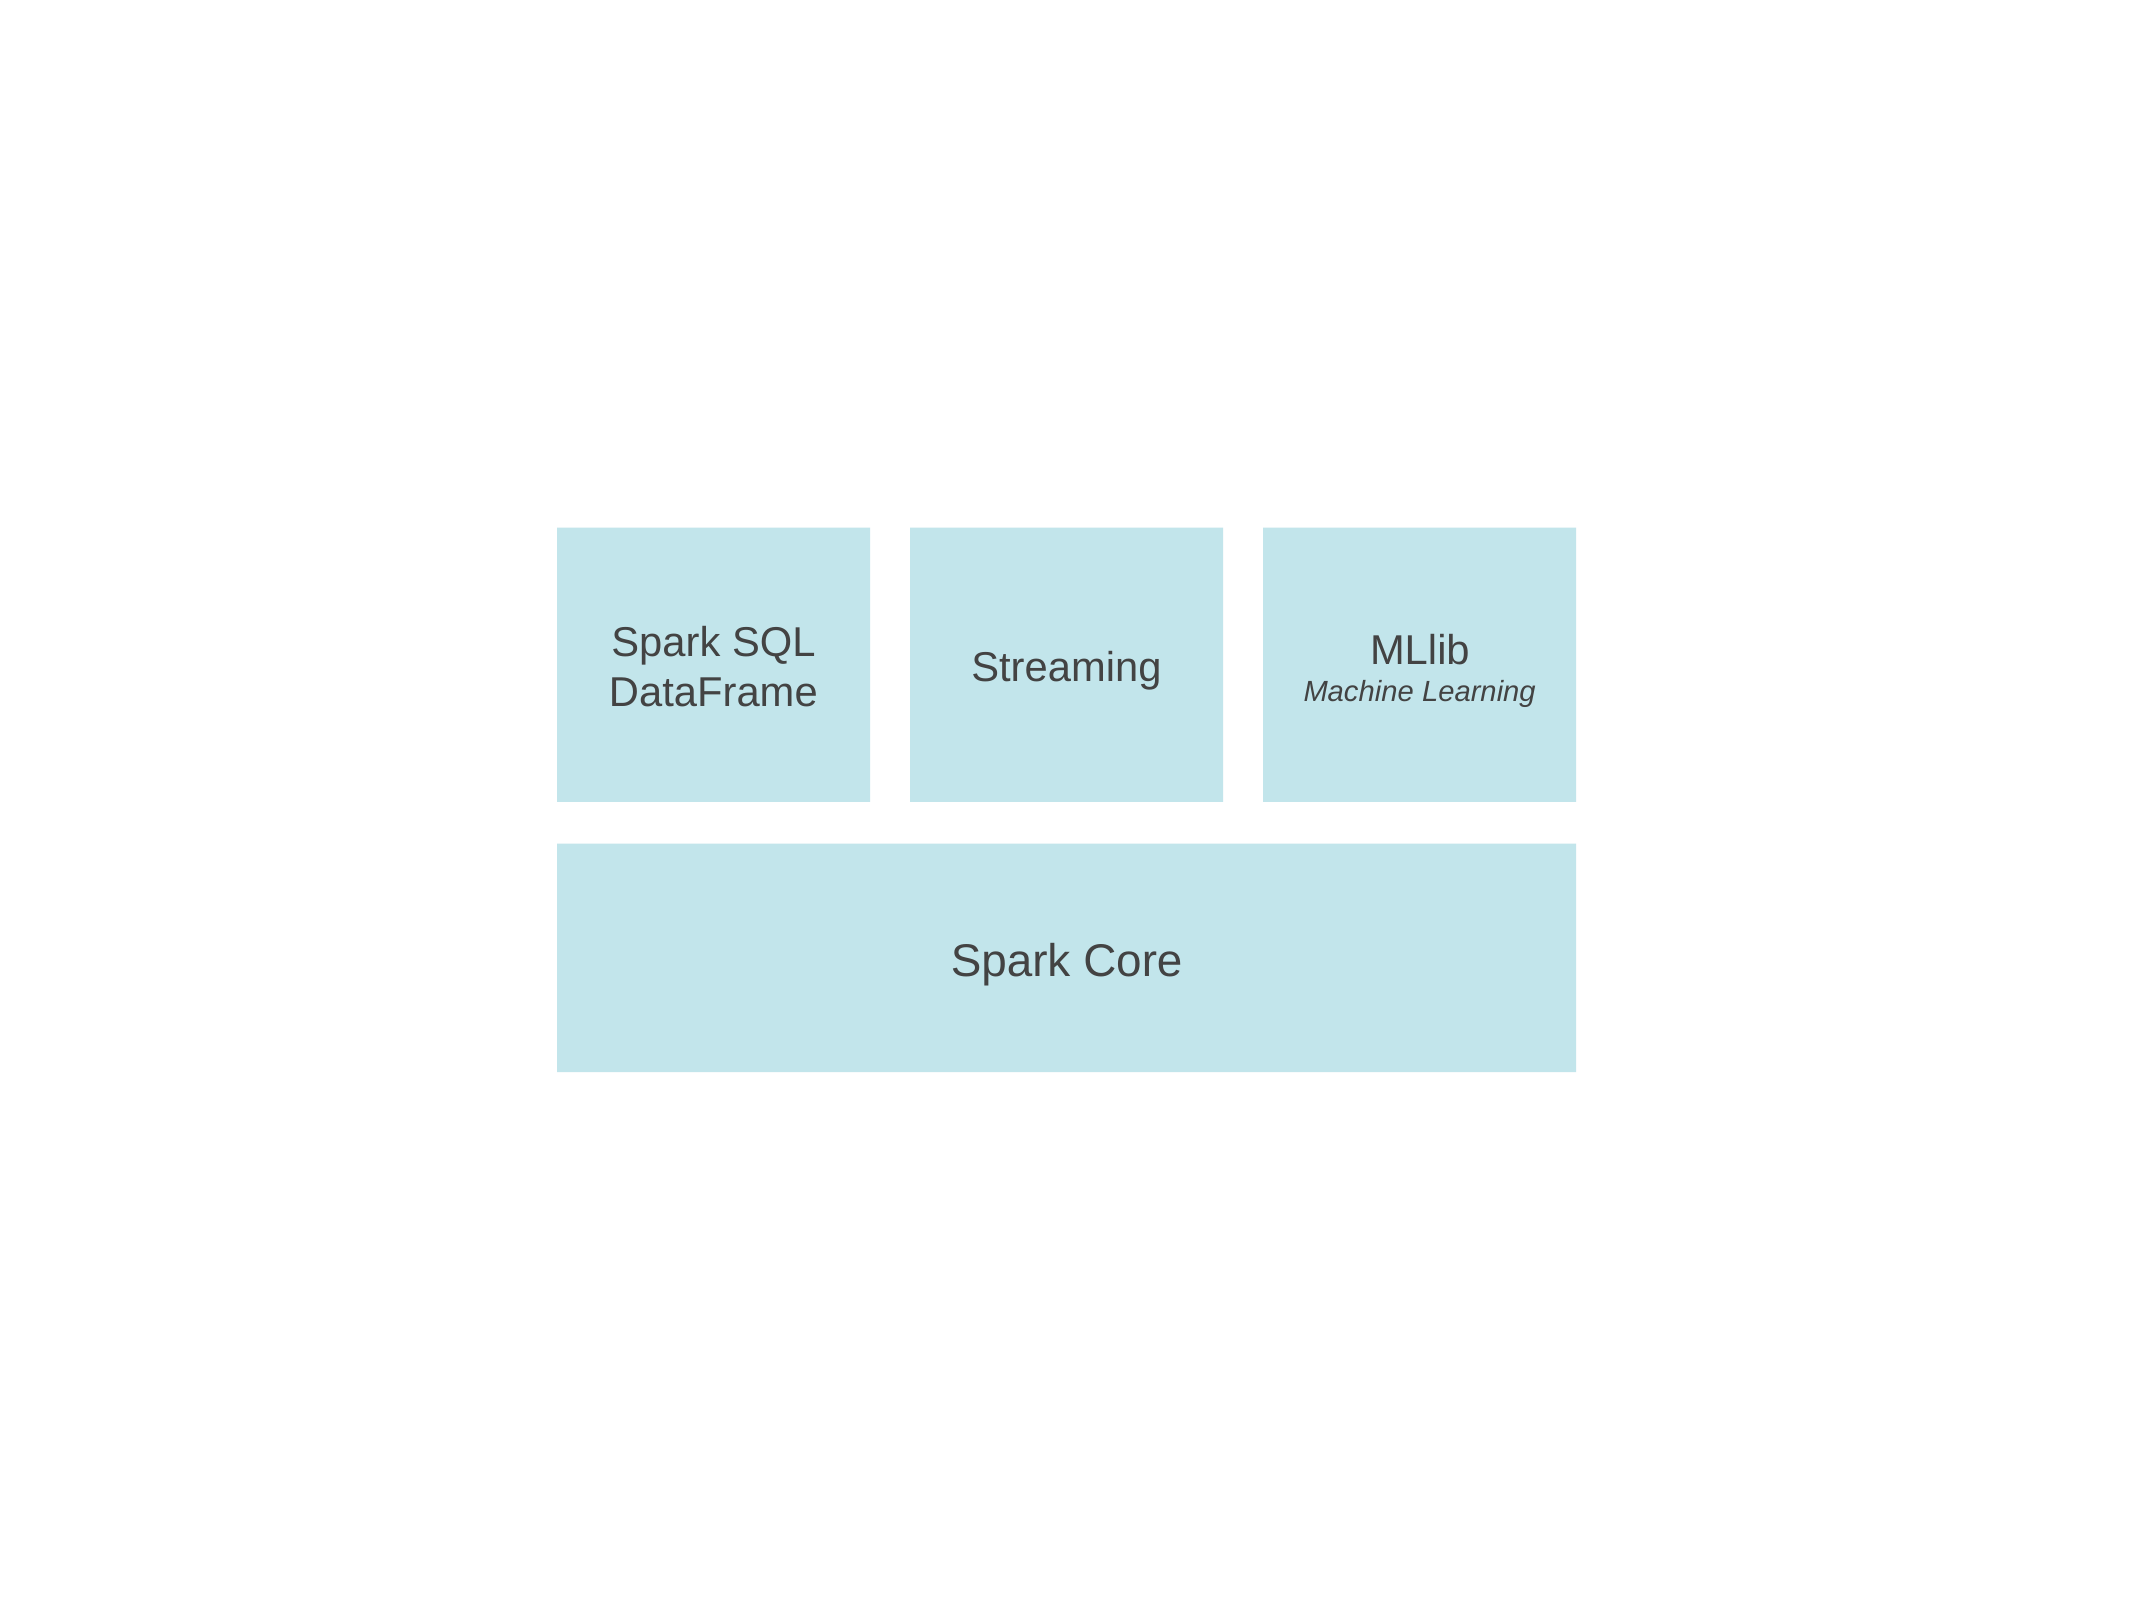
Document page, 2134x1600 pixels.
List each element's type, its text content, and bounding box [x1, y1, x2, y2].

text_box Spark SQL DataFrame [557, 527, 871, 802]
text_box Streaming [910, 527, 1224, 802]
text_box MLlib Machine Learning [1263, 527, 1577, 802]
text_box Spark Core [557, 843, 1577, 1073]
